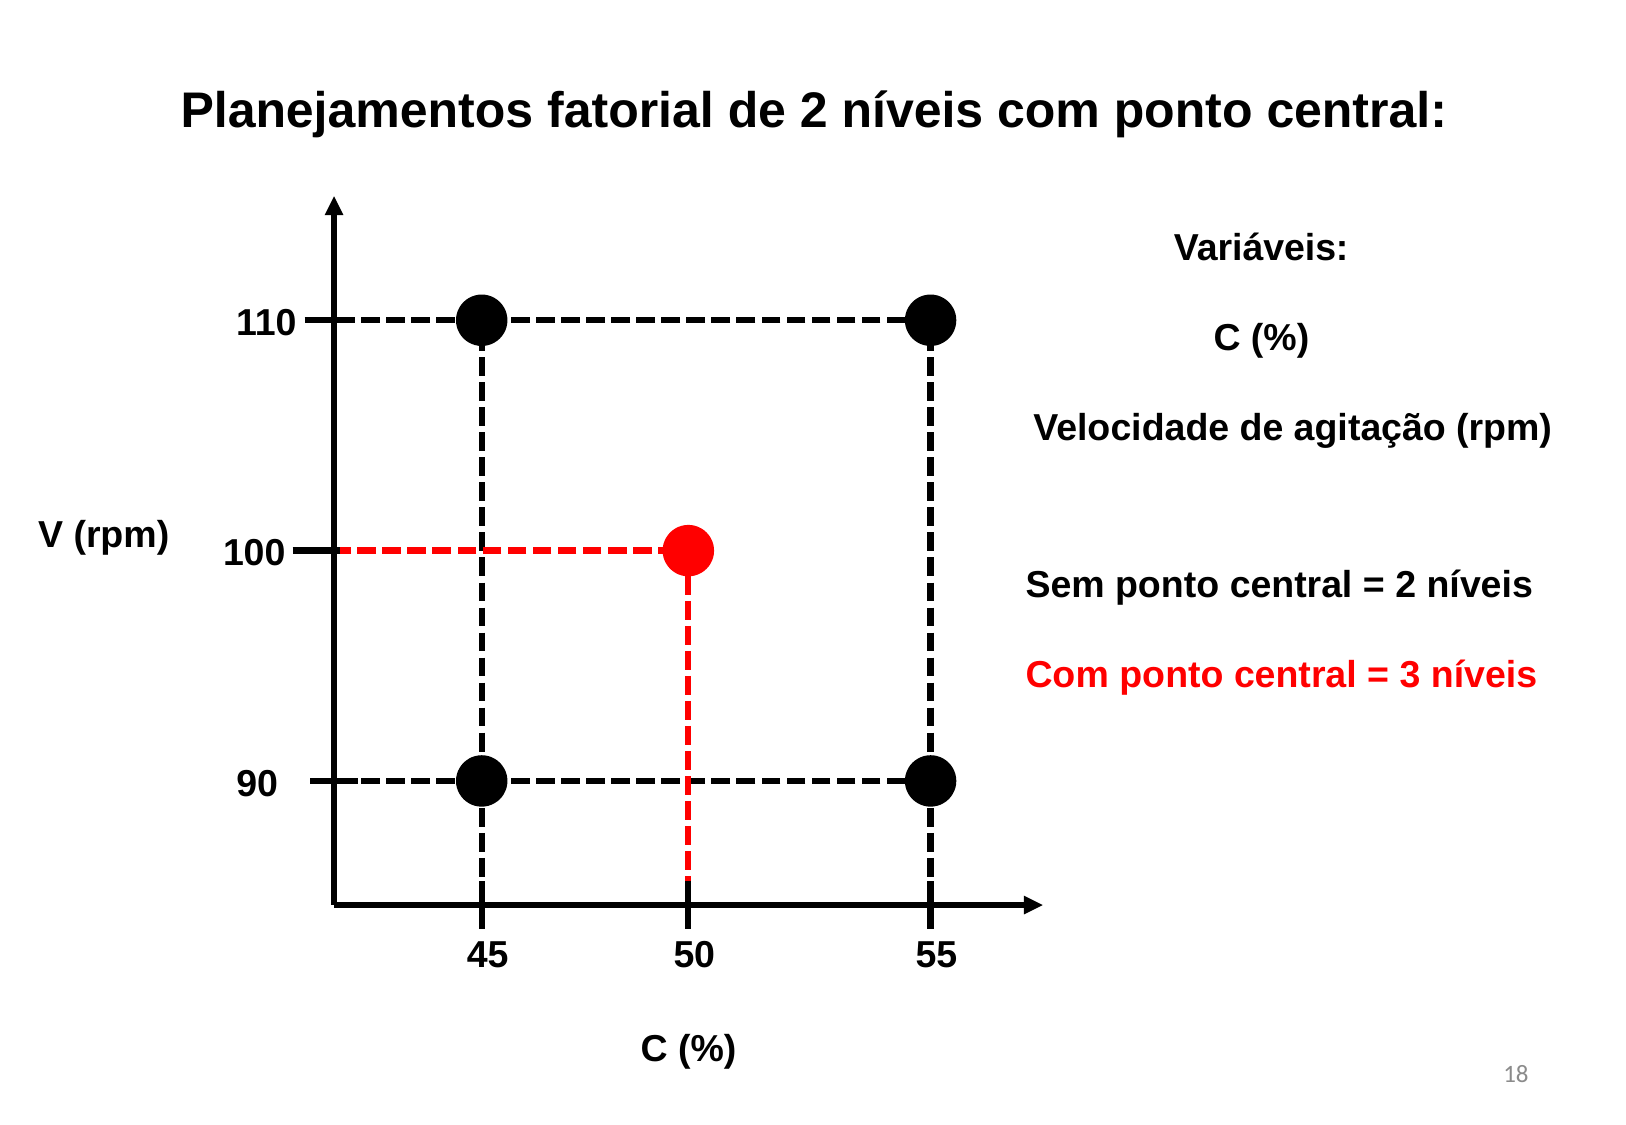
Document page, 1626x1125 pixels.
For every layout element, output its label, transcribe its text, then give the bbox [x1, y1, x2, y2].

text_box Sem ponto central = 2 níveis Com ponto central = 3 níveis [1048, 549, 1568, 706]
text_box Variáveis: C (%) Velocidade de agitação (rpm) [1048, 206, 1570, 464]
text_box Planejamentos fatorial de 2 níveis com ponto central: [165, 66, 1460, 149]
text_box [20, 195, 1044, 1083]
slide_number 18 [1164, 1042, 1544, 1103]
